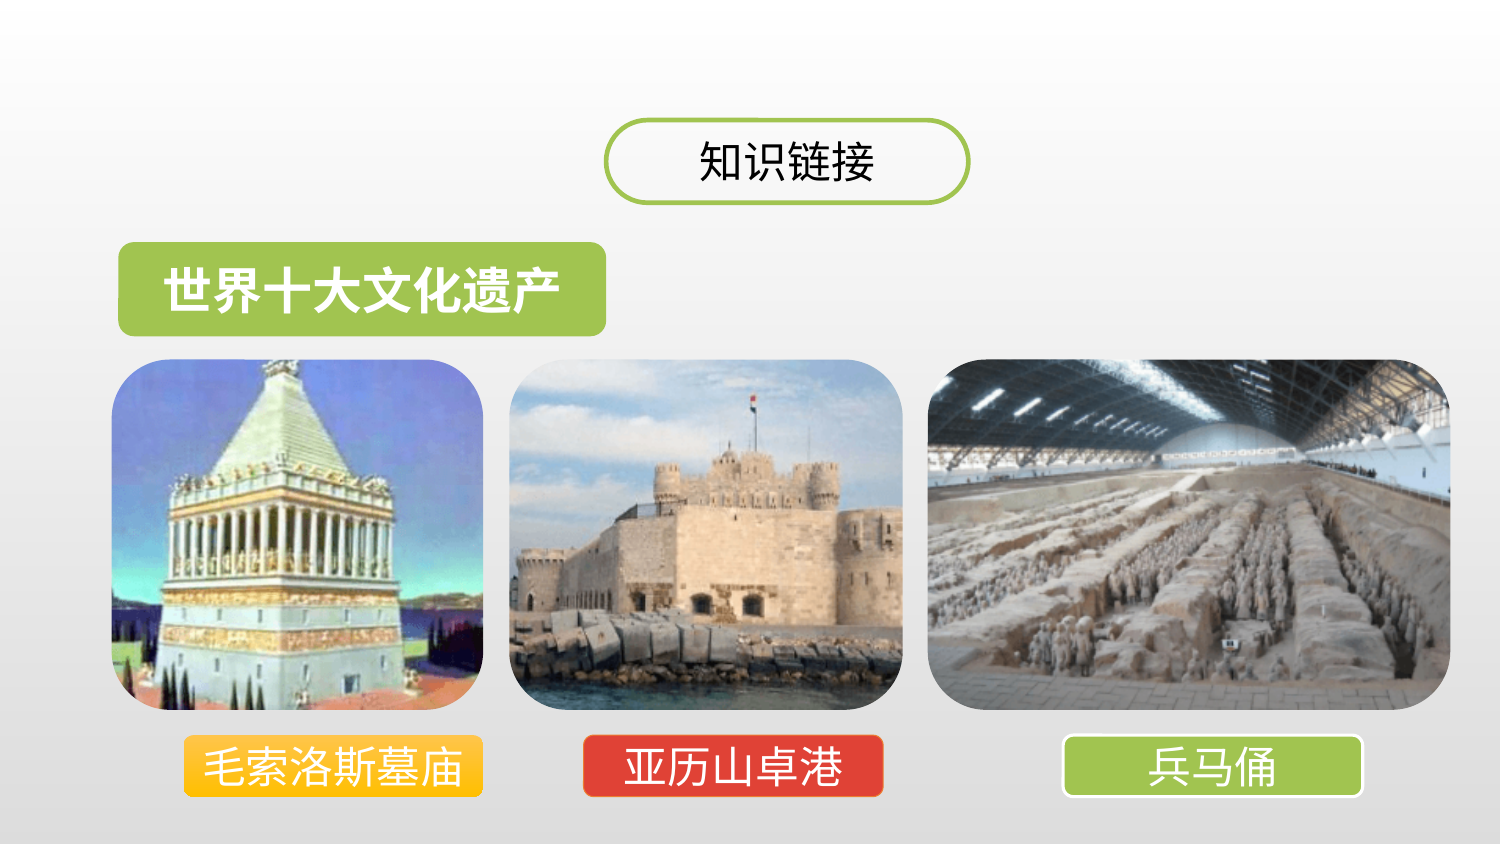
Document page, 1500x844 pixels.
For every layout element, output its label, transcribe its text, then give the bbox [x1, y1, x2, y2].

text_box 亚历山卓港 [582, 734, 884, 798]
picture [111, 359, 484, 710]
picture [509, 359, 903, 710]
text_box 世界十大文化遗产 [117, 241, 607, 337]
picture [927, 359, 1451, 710]
text_box 知识链接 [605, 119, 970, 204]
text_box 兵马俑 [1061, 733, 1365, 799]
text_box 毛索洛斯墓庙 [183, 734, 484, 798]
